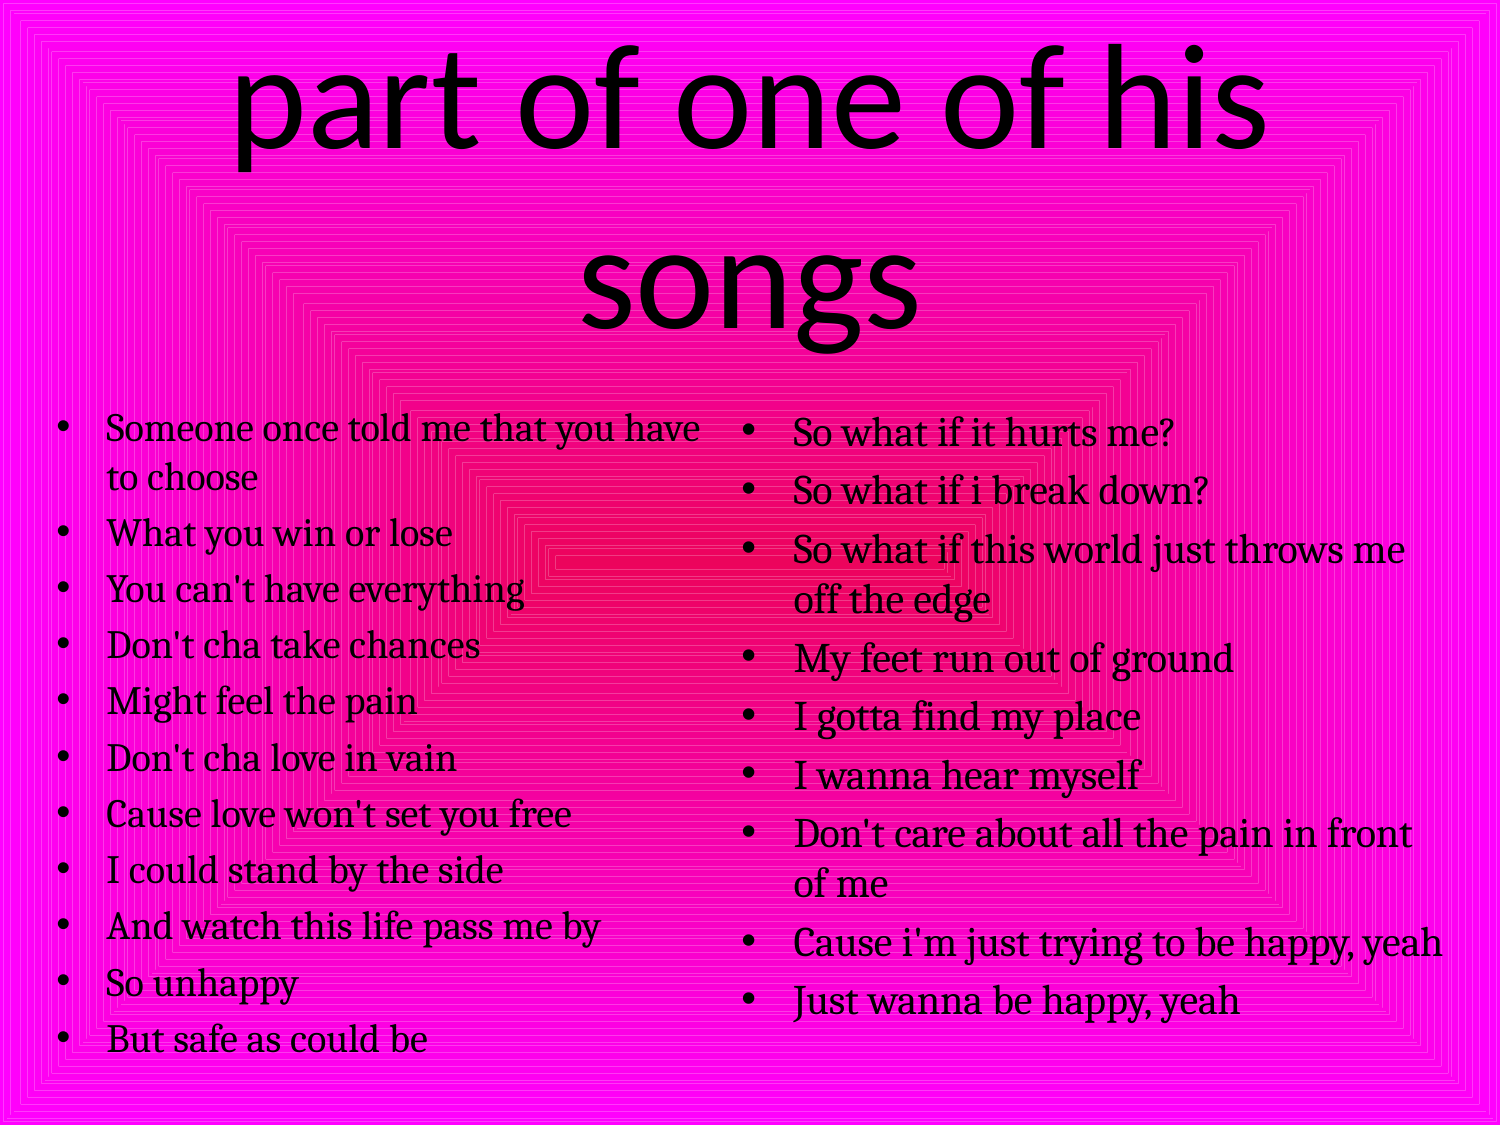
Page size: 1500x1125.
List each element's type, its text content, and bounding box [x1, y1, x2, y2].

list Someone once told me that you have to choose What you win or lose You can't have everything Don't cha take chances Might feel the pain Don't cha love in vain Cause love won't set you free I could stand by the side And watch this life pass me by So unhappy But safe as could be [41, 338, 726, 1071]
title part of one of his songs [75, 125, 1425, 233]
list So what if it hurts me? So what if i break down? So what if this world just throws me off the edge My feet run out of ground I gotta find my place I wanna hear myself Don't care about all the pain in front of me Cause i'm just trying to be happy, yeah Just wanna be happy, yeah [726, 338, 1459, 1083]
